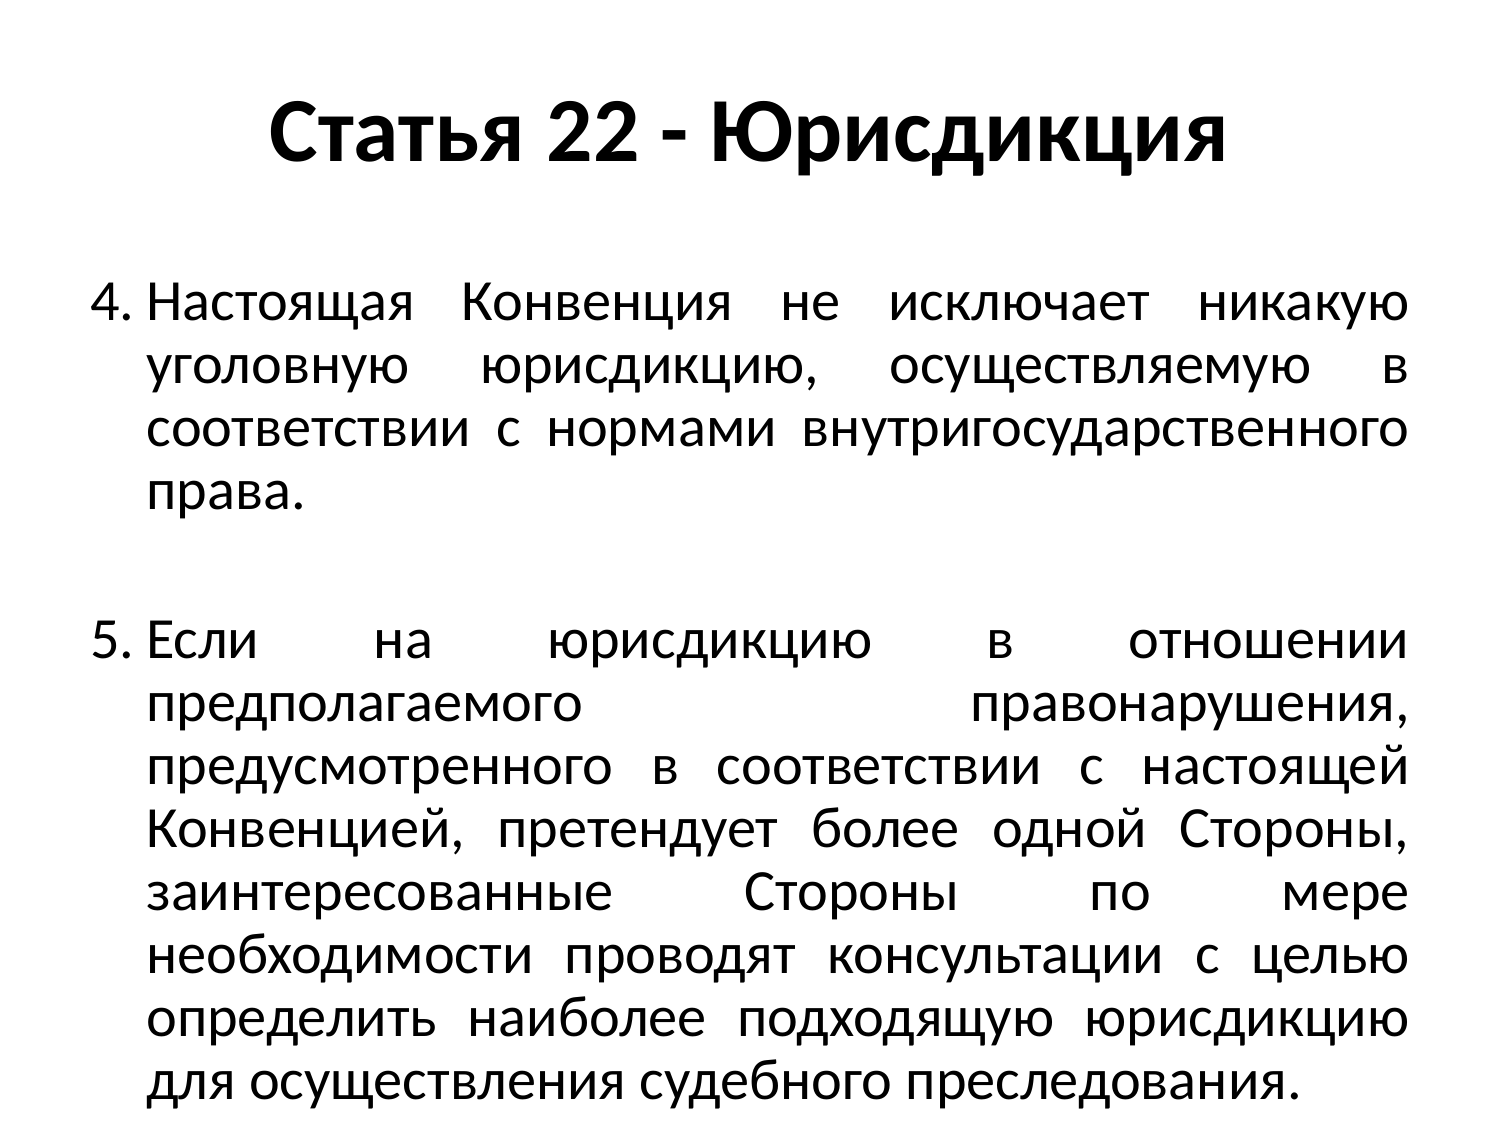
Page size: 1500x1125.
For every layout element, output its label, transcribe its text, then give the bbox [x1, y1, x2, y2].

title Статья 22 - Юрисдикция [74, 44, 1426, 205]
list 4. Настоящая Конвенция не исключает никакую уголовную юрисдикцию, осуществляемую в соответствии с нормами внутригосударственного права. 5. Если на юрисдикцию в отношении предполагаемого правонарушения, предусмотренного в соответствии с настоящей Конвенцией, претендует более одной Стороны, заинтересованные Стороны по мере необходимости проводят консультации с целью определить наиболее подходящую юрисдикцию для осуществления судебного преследования. [74, 262, 1426, 1006]
